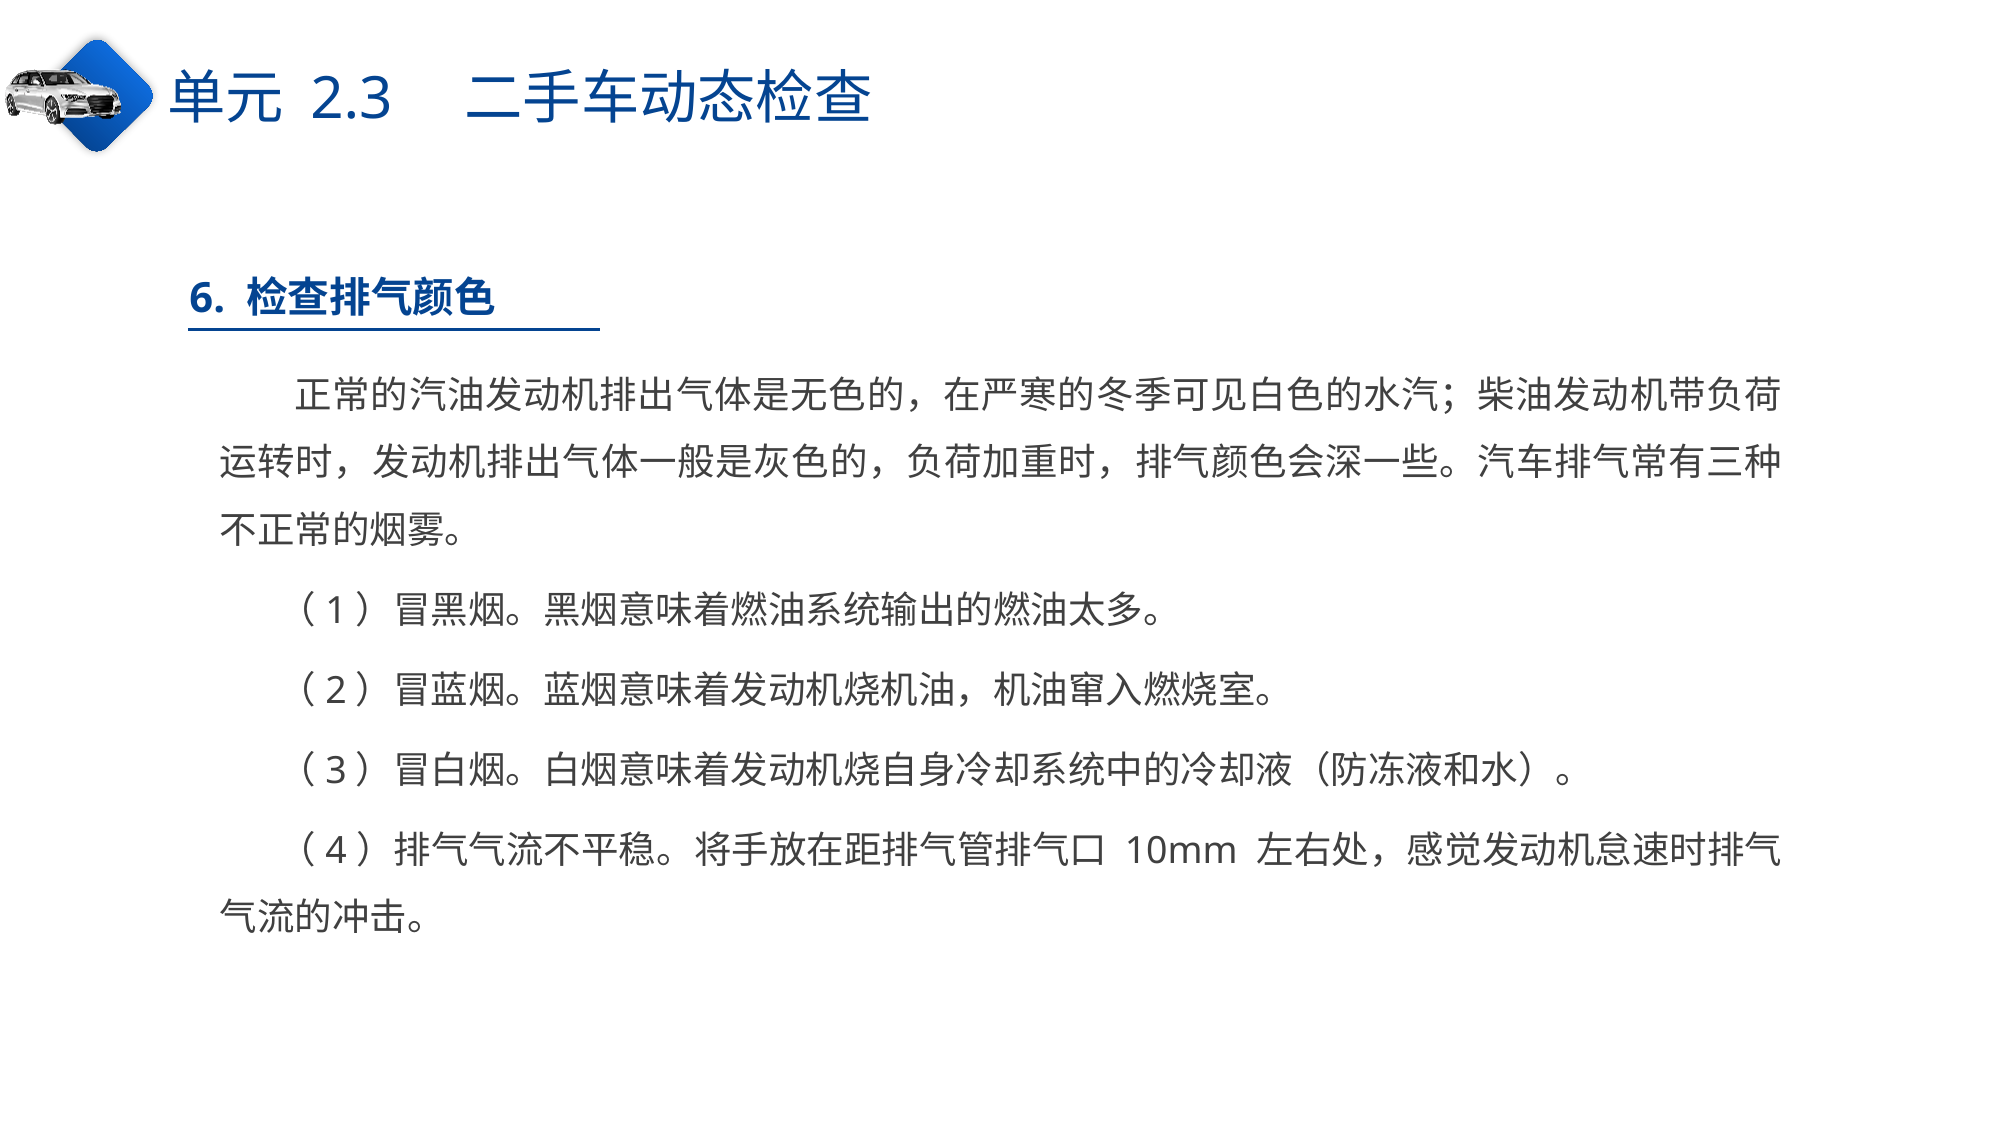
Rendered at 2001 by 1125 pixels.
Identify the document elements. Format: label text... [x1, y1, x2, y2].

text_box 单元 2.3 二手车动态检查 [152, 52, 888, 138]
text_box 正常的汽油发动机排出气体是无色的，在严寒的冬季可见白色的水汽；柴油发动机带负荷运转时，发动机排出气体一般是灰色的，负荷加重时，排气颜色会深一些。汽车排气常有三种不正常的烟雾。 （1）冒黑烟。黑烟意味着燃油系统输出的燃油太多。 （2）冒蓝烟。蓝烟意味着发动机烧机油，机油窜入燃烧室。 （3）冒白烟。白烟意味着发动机烧自身冷却系统中的冷却液（防冻液和水）。 （4）排气气流不平稳。将手放在距排气管排气口 10mm 左右处，感觉发动机怠速时排气气流的冲击。 [204, 340, 1797, 946]
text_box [174, 263, 1330, 330]
picture [0, 31, 125, 157]
